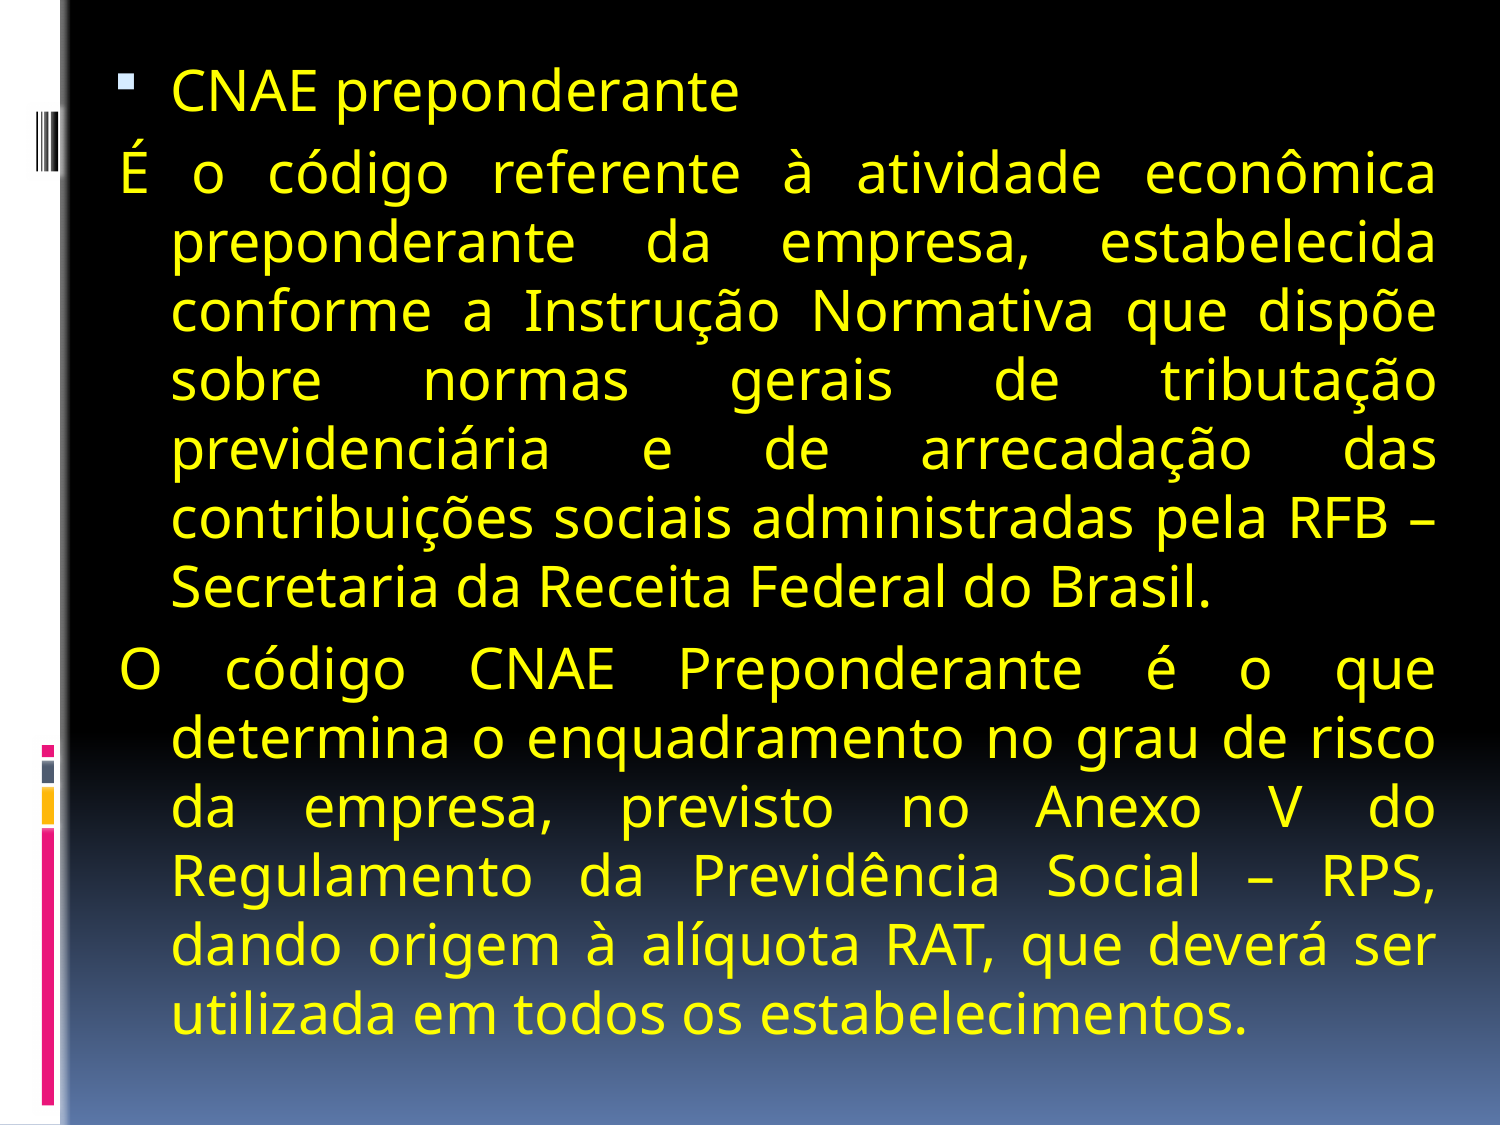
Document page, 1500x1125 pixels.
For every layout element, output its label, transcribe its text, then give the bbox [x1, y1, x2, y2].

list CNAE preponderante É o código referente à atividade econômica preponderante da empresa, estabelecida conforme a Instrução Normativa que dispõe sobre normas gerais de tributação previdenciária e de arrecadação das contribuições sociais administradas pela RFB – Secretaria da Receita Federal do Brasil. O código CNAE Preponderante é o que determina o enquadramento no grau de risco da empresa, previsto no Anexo V do Regulamento da Previdência Social – RPS, dando origem à alíquota RAT, que deverá ser utilizada em todos os estabelecimentos. [93, 46, 1454, 1067]
